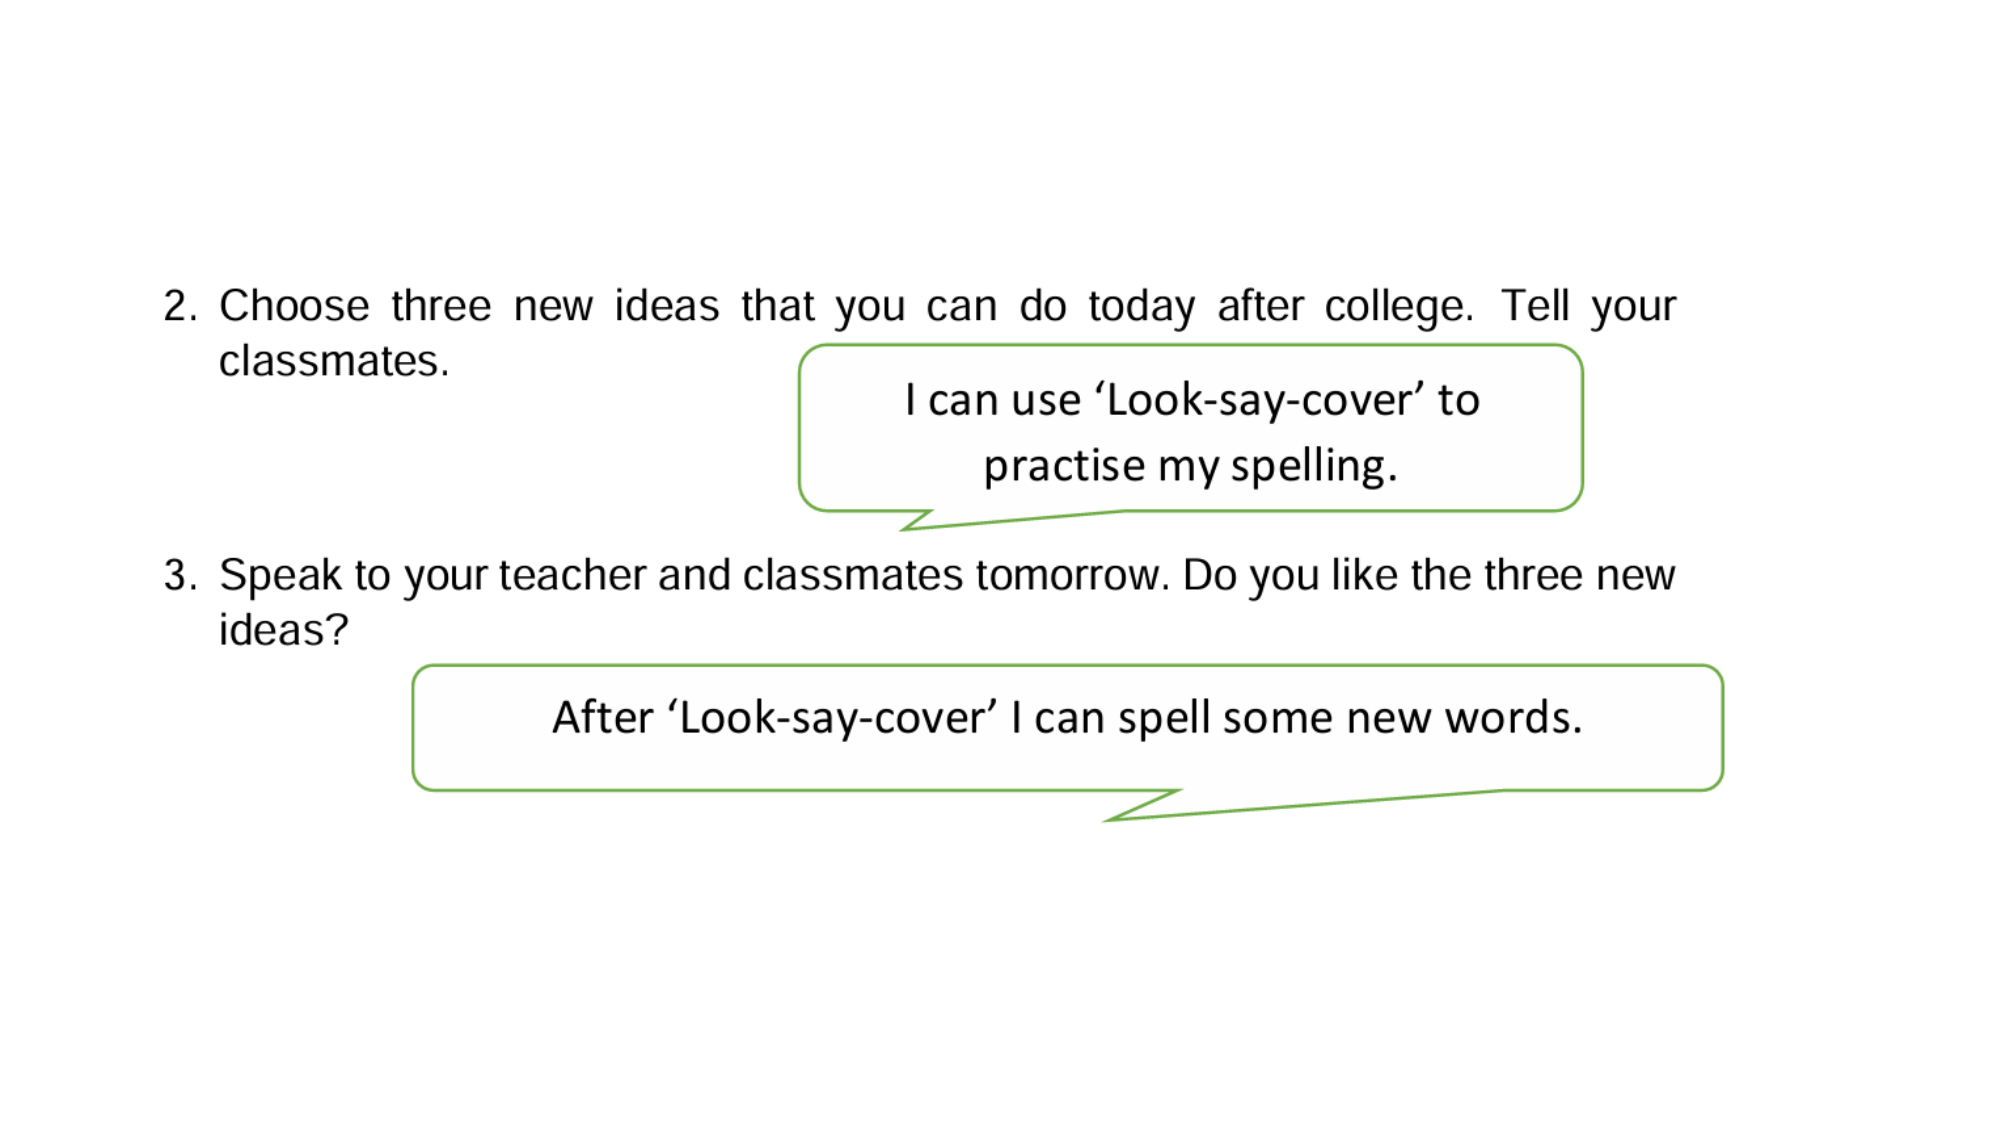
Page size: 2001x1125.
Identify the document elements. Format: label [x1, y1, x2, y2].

picture [104, 273, 1895, 852]
